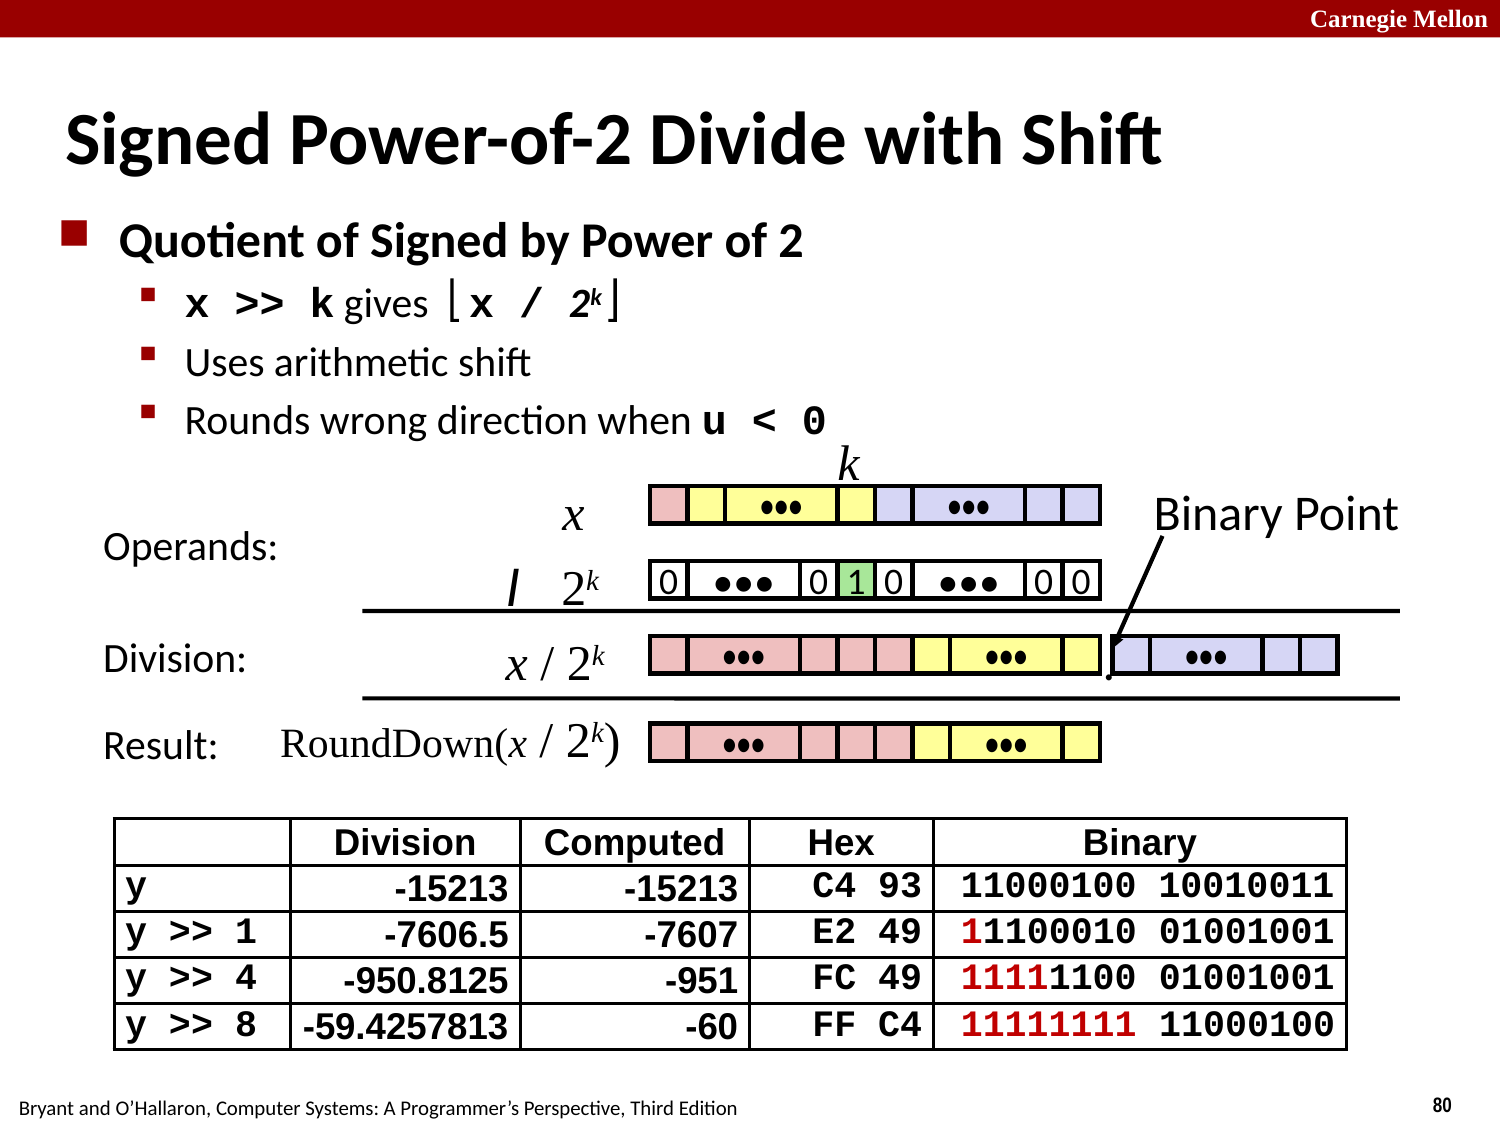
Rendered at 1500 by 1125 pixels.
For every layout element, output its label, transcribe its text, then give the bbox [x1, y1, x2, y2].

text_box 2k [546, 611, 614, 623]
text_box Division: [88, 623, 273, 689]
text_box k [822, 423, 875, 499]
text_box x / 2k [490, 623, 620, 698]
text_box [800, 723, 837, 761]
text_box [1063, 635, 1087, 674]
text_box 0 [800, 560, 837, 599]
text_box 2k [546, 548, 614, 610]
text_box [912, 635, 950, 674]
text_box Result: [88, 710, 234, 776]
text_box . [1087, 623, 1131, 699]
text_box [650, 635, 688, 674]
text_box [875, 635, 912, 674]
text_box 0 [650, 560, 687, 599]
text_box Binary Point [1138, 473, 1415, 549]
text_box ••• [688, 635, 800, 674]
text_box [687, 485, 725, 524]
text_box / [493, 548, 535, 623]
text_box ••• [688, 723, 800, 761]
text_box 0 [1025, 560, 1062, 599]
text_box [1063, 723, 1100, 761]
text_box 0 [875, 560, 912, 599]
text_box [112, 817, 1372, 1088]
text_box ••• [950, 723, 1063, 761]
text_box x [547, 473, 600, 548]
text_box ••• [725, 485, 838, 524]
text_box [650, 723, 688, 761]
text_box ••• [912, 560, 1025, 599]
text_box [837, 635, 875, 674]
list Quotient of Signed by Power of 2 x >> k gives  x / 2k  Uses arithmetic shift Rounds wrong direction when u < 0 [47, 199, 1411, 409]
text_box ••• [687, 560, 800, 599]
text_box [1112, 635, 1338, 674]
title Signed Power-of-2 Divide with Shift [49, 87, 1422, 182]
text_box 0 [1062, 560, 1100, 599]
text_box [912, 723, 950, 761]
text_box ••• [950, 635, 1063, 674]
text_box [837, 723, 875, 761]
text_box 1 [837, 560, 875, 599]
text_box RoundDown(x / 2k) [265, 699, 636, 775]
text_box [800, 635, 837, 674]
text_box Operands: [88, 510, 294, 576]
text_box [874, 485, 1101, 524]
text_box [650, 485, 687, 524]
text_box [838, 499, 869, 524]
text_box [875, 723, 912, 761]
